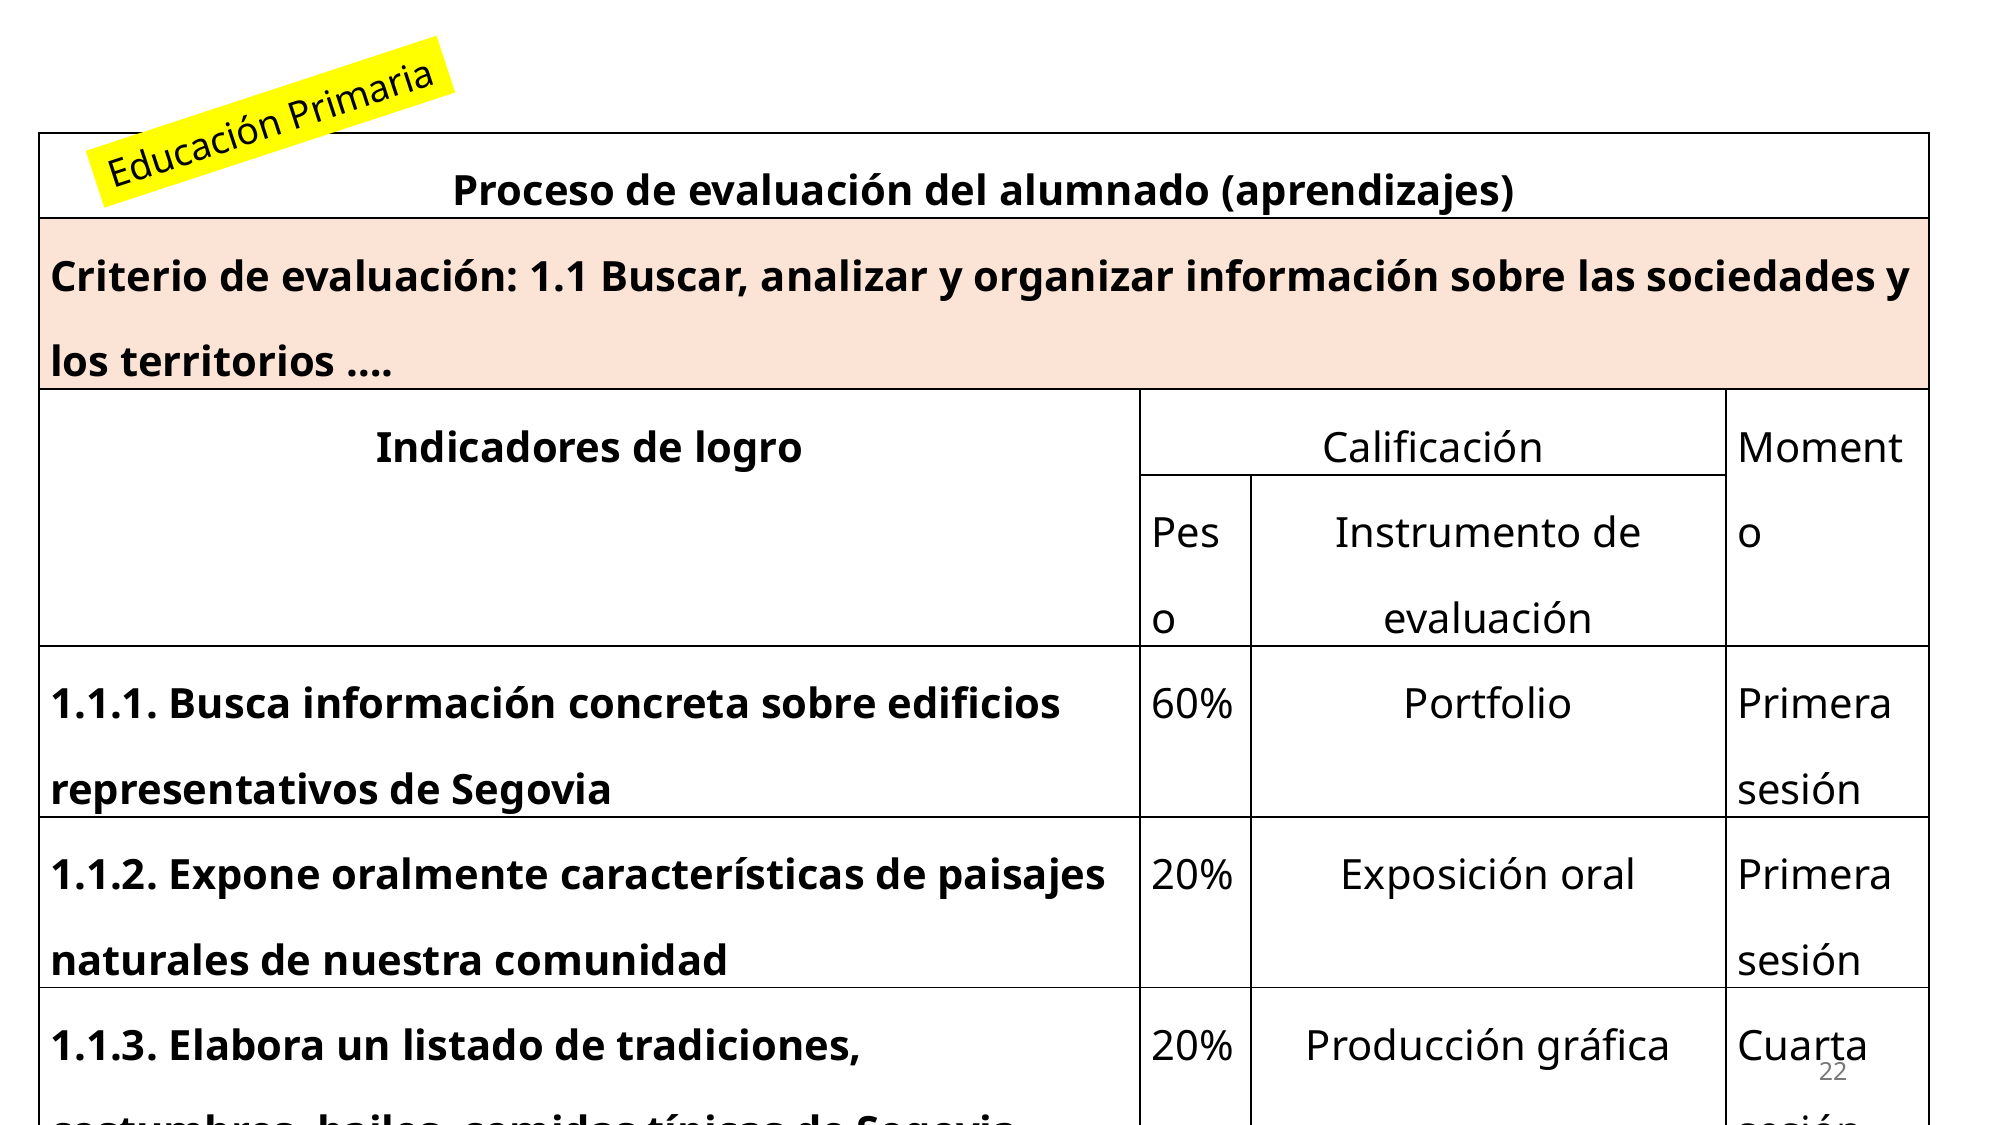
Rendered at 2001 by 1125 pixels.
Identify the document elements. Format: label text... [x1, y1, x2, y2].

table_cell 1.1.2. Expone oralmente características de paisajes naturales de nuestra comunidad [40, 818, 1139, 987]
table_cell Criterio de evaluación: 1.1 Buscar, analizar y organizar información sobre las sociedades y los territorios …. [40, 219, 1928, 388]
table_cell Primera sesión [1727, 647, 1928, 816]
table_cell Cuarta sesión [1727, 988, 1928, 1125]
table_cell Indicadores de logro [40, 390, 1139, 645]
table_cell Momento [1727, 390, 1928, 645]
table_header Proceso de evaluación del alumnado (aprendizajes) [40, 134, 1928, 217]
text_box Educación Primaria [85, 35, 456, 208]
table_cell Exposición oral [1252, 818, 1725, 987]
table_cell 20% [1141, 988, 1250, 1125]
table_cell Peso [1141, 476, 1250, 645]
table_cell 60% [1141, 647, 1250, 816]
table_cell 1.1.1. Busca información concreta sobre edificios representativos de Segovia [40, 647, 1139, 816]
table_cell Primera sesión [1727, 818, 1928, 987]
table_cell 20% [1141, 818, 1250, 987]
table_cell Portfolio [1252, 647, 1725, 816]
table_cell Producción gráfica [1252, 988, 1725, 1125]
table_cell Calificación [1141, 390, 1725, 474]
table_cell 1.1.3. Elabora un listado de tradiciones, costumbres, bailes, comidas típicas de Segovia, integrando en la ruta a realizar. [40, 988, 1139, 1125]
table_cell Instrumento de evaluación [1252, 476, 1725, 645]
